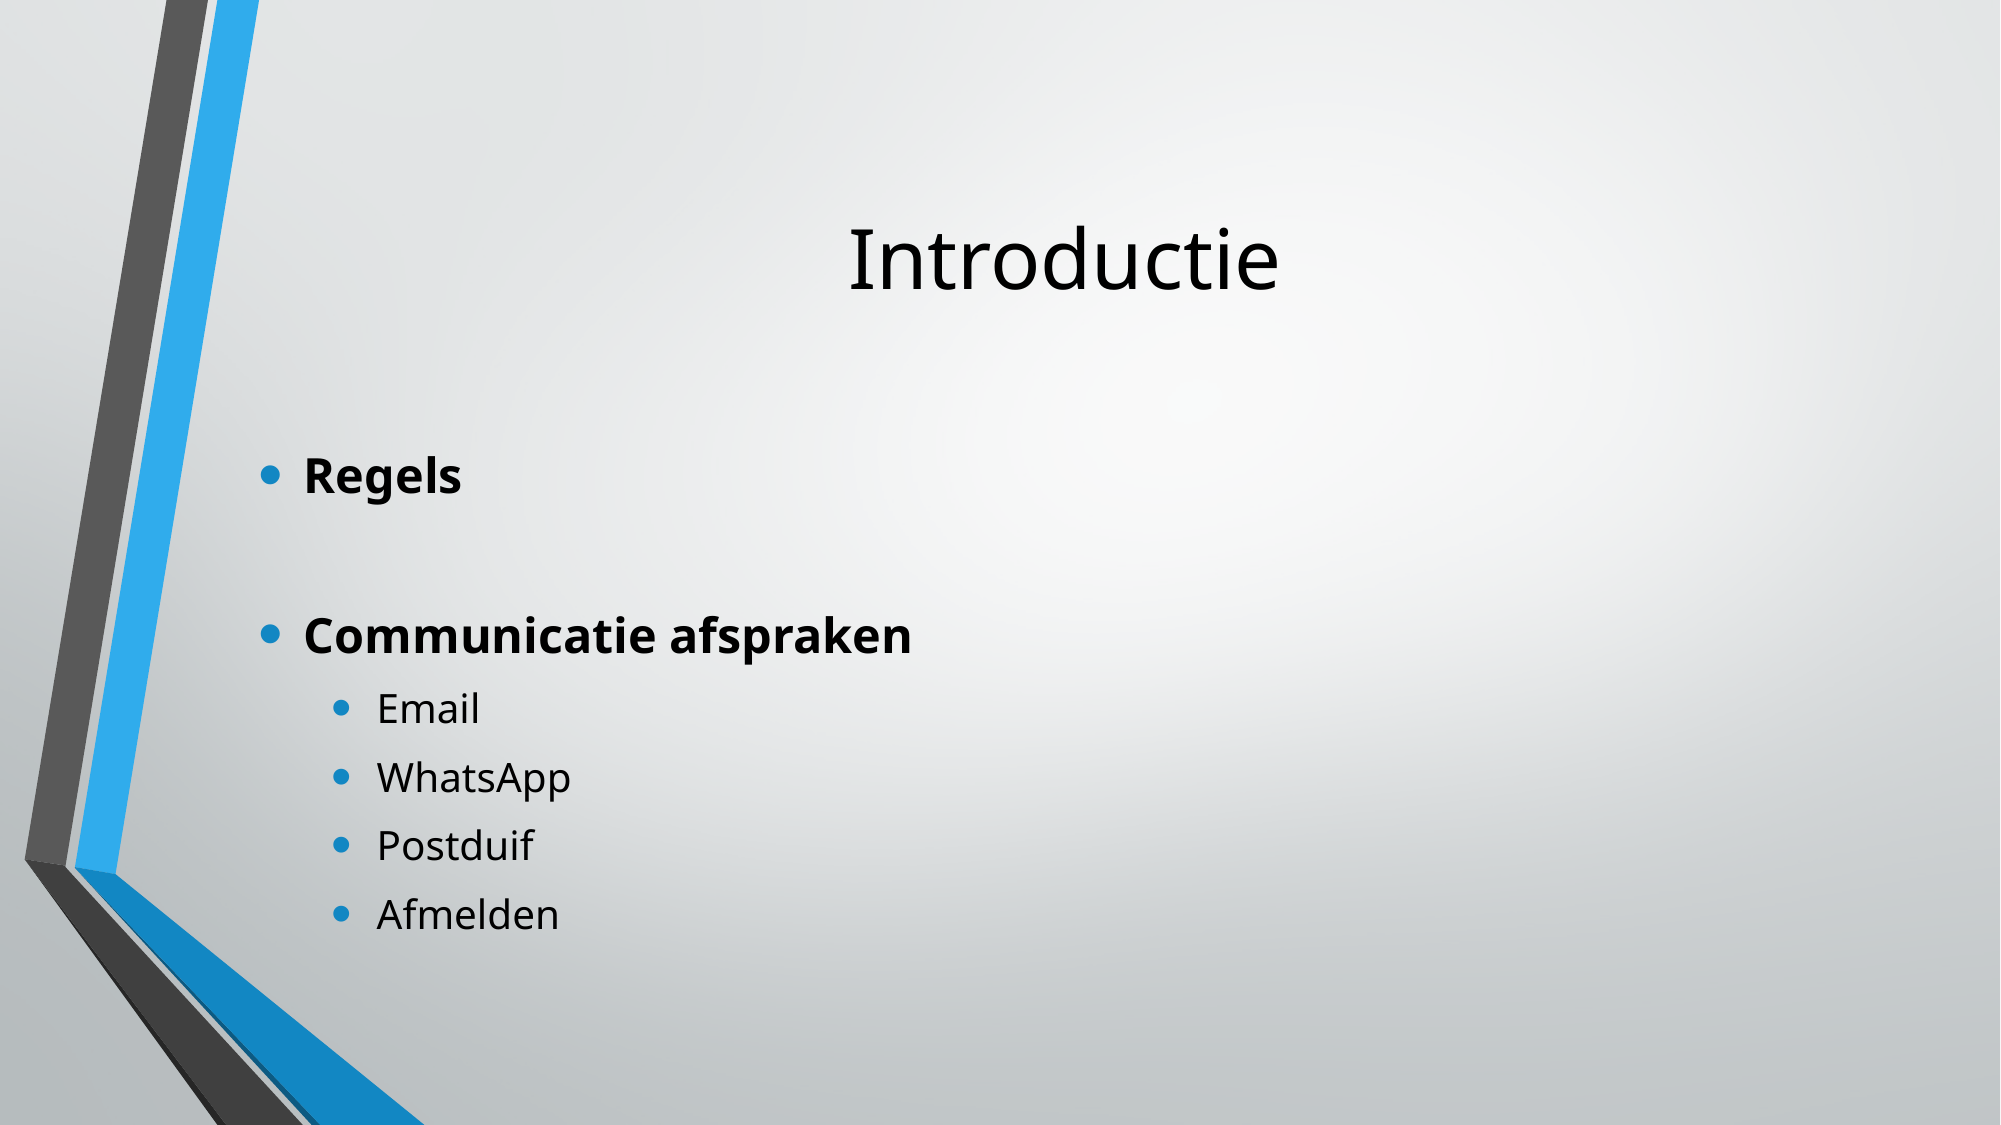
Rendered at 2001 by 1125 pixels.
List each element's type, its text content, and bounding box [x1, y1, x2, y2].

title Introductie [243, 112, 1887, 400]
list Regels Communicatie afspraken Email WhatsApp Postduif Afmelden [243, 437, 1887, 950]
